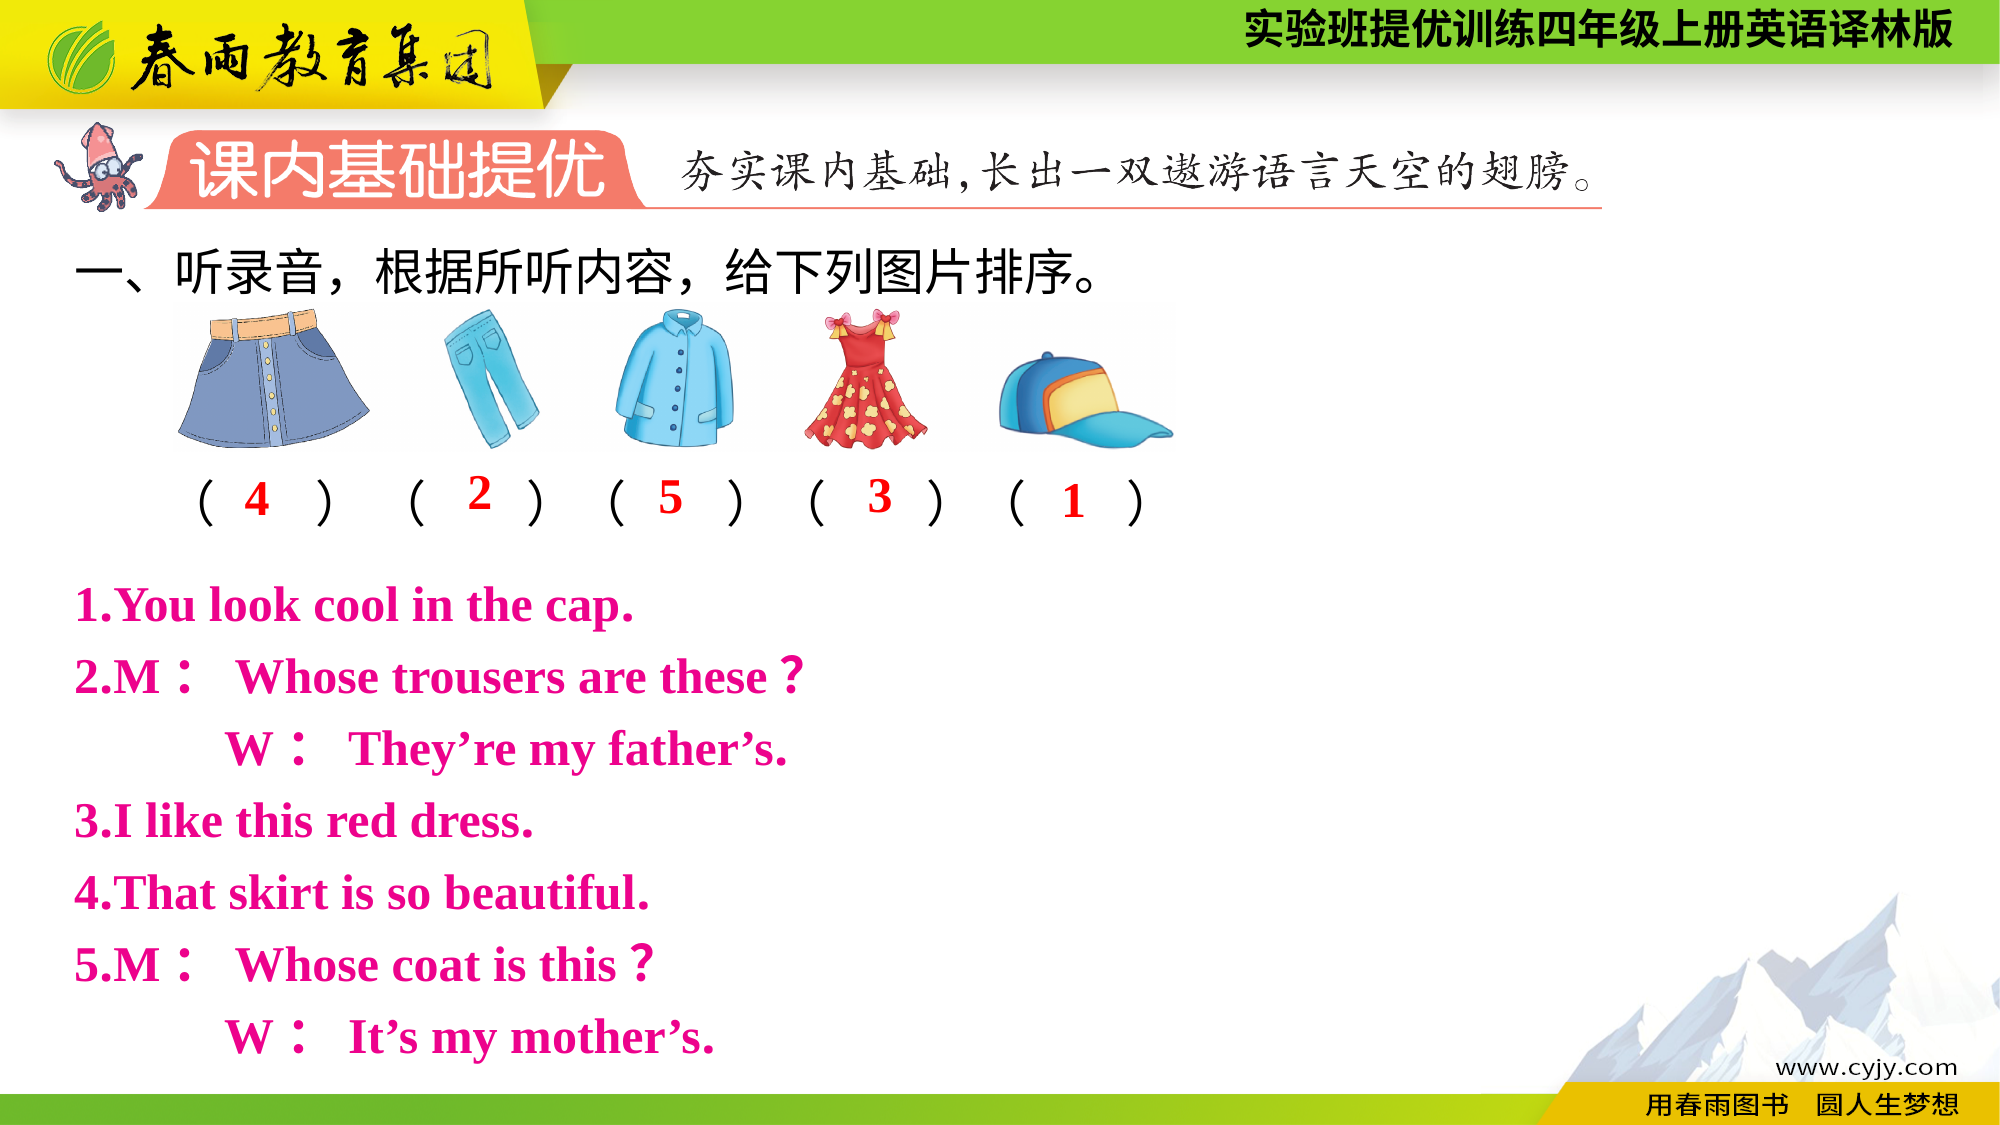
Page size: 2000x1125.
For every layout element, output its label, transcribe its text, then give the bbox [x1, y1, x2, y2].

text_box 4 [229, 460, 285, 533]
picture [0, 0, 2000, 1125]
text_box 5 [643, 460, 699, 532]
text_box 3 [852, 460, 908, 531]
text_box （ ） （ ）（ ）（ ）（ ） [59, 434, 1944, 540]
text_box 1.You look cool in the cap. 2.M：Whose trousers are these？ W：They’re my father’s. 3.I like this red dress. 4.That skirt is so beautiful. 5.M：Whose coat is this？ W：It’s my mother’s. [59, 551, 1944, 1071]
text_box 1 [1046, 460, 1101, 535]
text_box 2 [452, 460, 508, 527]
list 一、听录音，根据所听内容，给下列图片排序。 [59, 221, 1944, 303]
